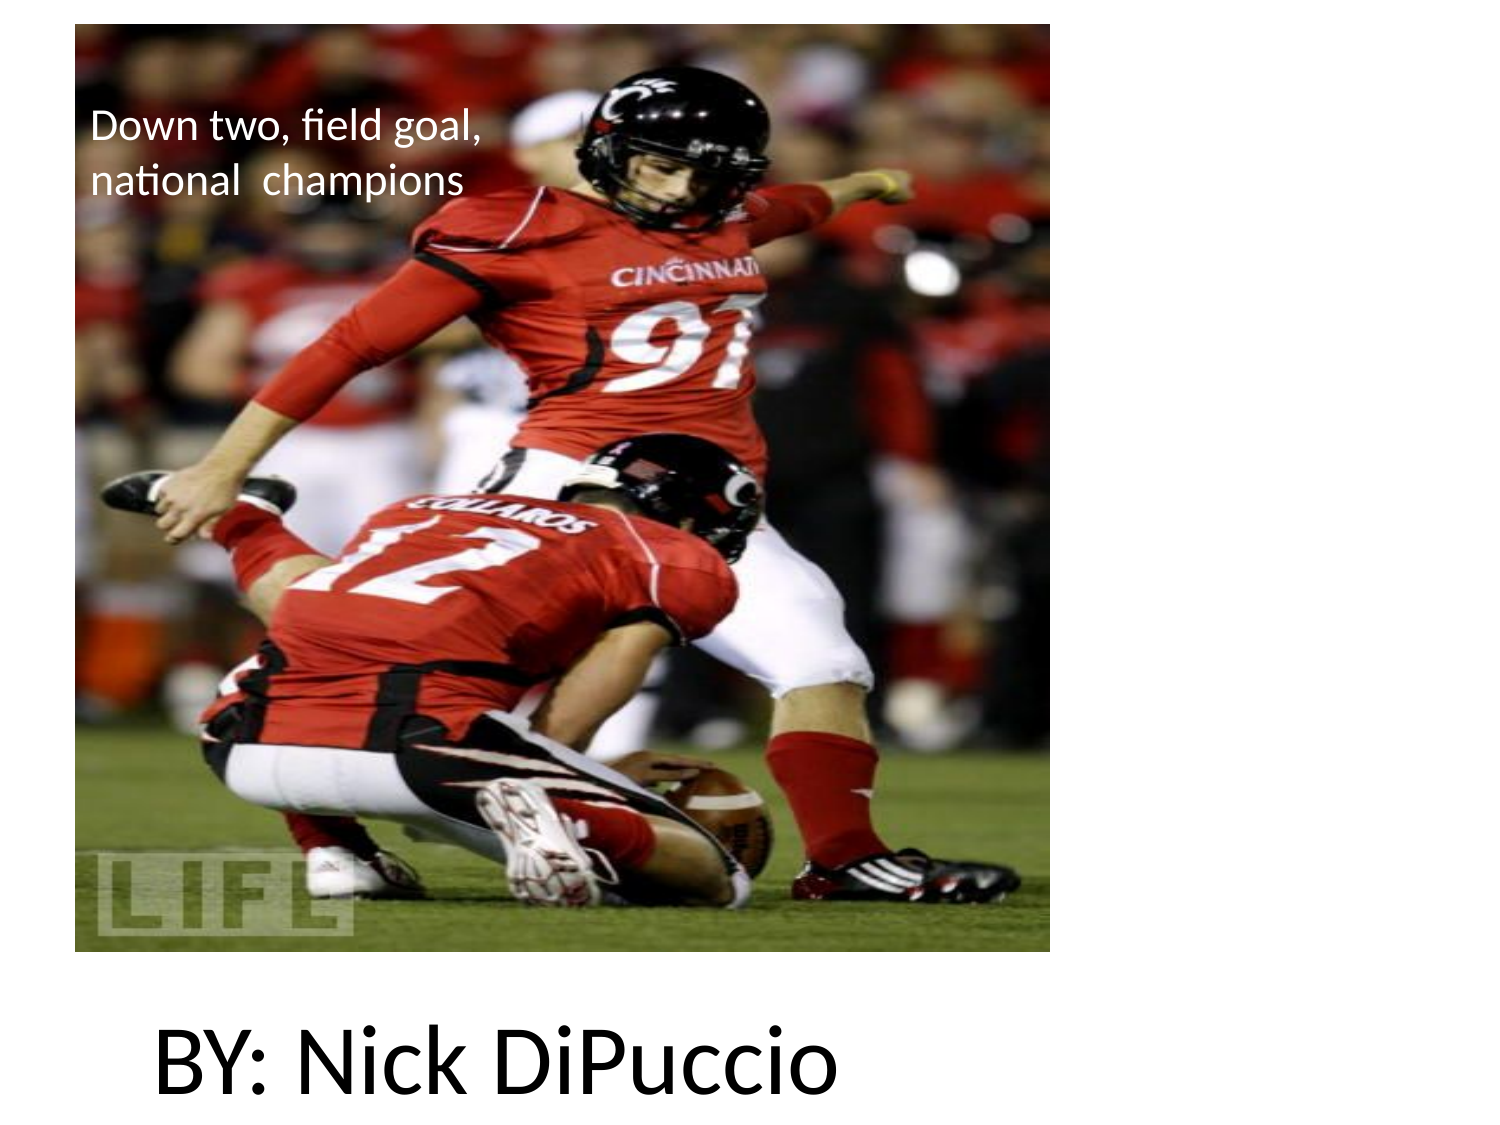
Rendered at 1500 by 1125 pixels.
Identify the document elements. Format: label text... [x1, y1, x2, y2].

text_box BY: Nick DiPuccio [137, 987, 1213, 1123]
picture [74, 24, 1051, 952]
